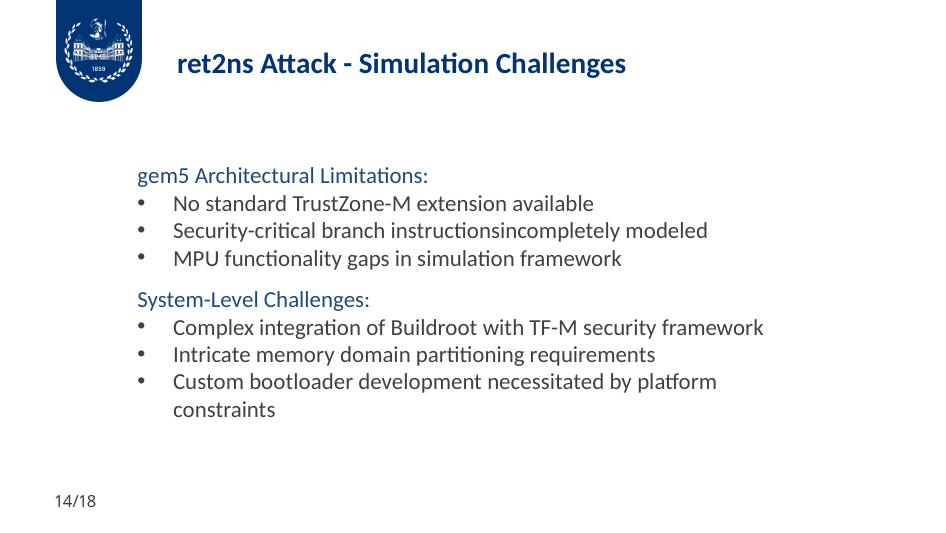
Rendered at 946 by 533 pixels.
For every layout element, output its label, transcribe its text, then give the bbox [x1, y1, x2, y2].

text_box gem5 Architectural Limitations: No standard TrustZone-M extension available Security-critical branch instructionsincompletely modeled MPU functionality gaps in simulation framework System-Level Challenges: Complex integration of Buildroot with TF-M security framework Intricate memory domain partitioning requirements Custom bootloader development necessitated by platform constraints [122, 153, 786, 457]
slide_number 14/18 [47, 491, 105, 512]
title ret2ns Attack - Simulation Challenges [175, 41, 686, 134]
picture [56, 0, 142, 102]
